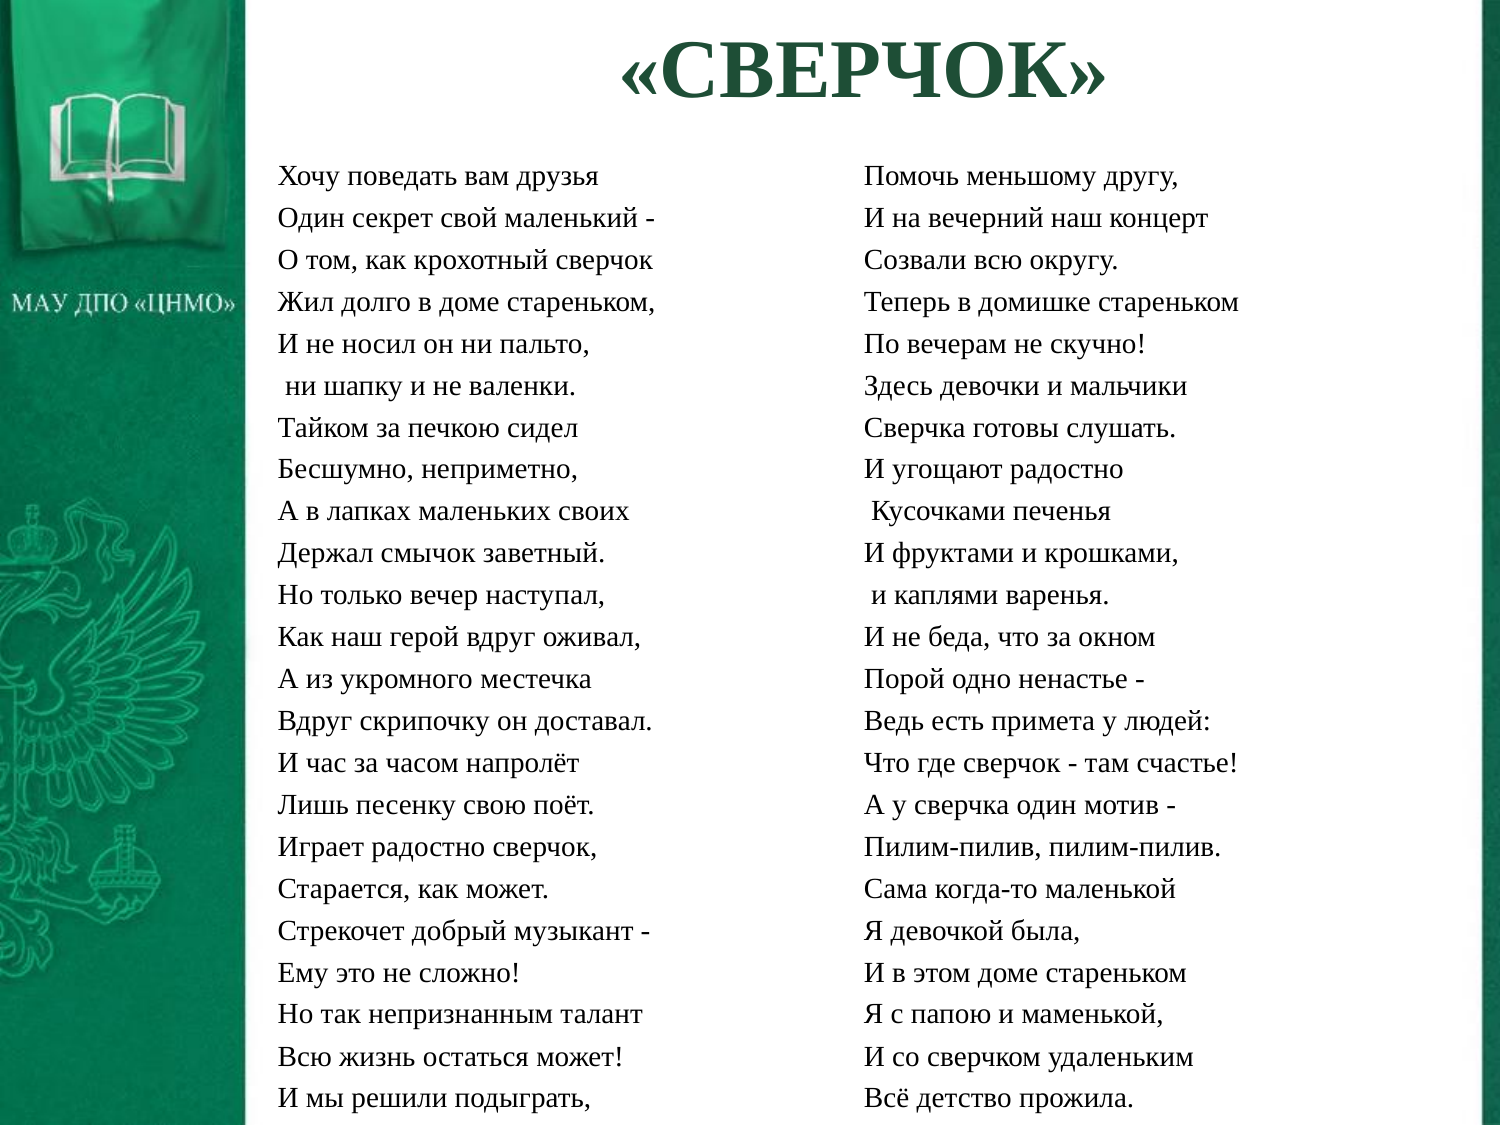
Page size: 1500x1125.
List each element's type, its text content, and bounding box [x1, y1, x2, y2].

picture [0, 0, 1500, 1125]
list Хочу поведать вам друзья Один секрет свой маленький - О том, как крохотный сверчок Жил долго в доме стареньком, И не носил он ни пальто, ни шапку и не валенки. Тайком за печкою сидел Бесшумно, неприметно, А в лапках маленьких своих Держал смычок заветный. Но только вечер наступал, Как наш герой вдруг оживал, А из укромного местечка Вдруг скрипочку он доставал. И час за часом напролёт Лишь песенку свою поёт. Играет радостно сверчок, Старается, как может. Стрекочет добрый музыкант - Ему это не сложно! Но так непризнанным талант Всю жизнь остаться может! И мы решили подыграть, Помочь меньшому другу, И на вечерний наш концерт Созвали всю округу. Теперь в домишке стареньком По вечерам не скучно! Здесь девочки и мальчики Сверчка готовы слушать. И угощают радостно Кусочками печенья И фруктами и крошками, и каплями варенья. И не беда, что за окном Порой одно ненастье - Ведь есть примета у людей: Что где сверчок - там счастье! А у сверчка один мотив - Пилим-пилив, пилим-пилив. Сама когда-то маленькой Я девочкой была, И в этом доме стареньком Я с папою и маменькой, И со сверчком удаленьким Всё детство прожила. [262, 141, 1466, 856]
title «СВЕРЧОК» [250, 0, 1479, 142]
